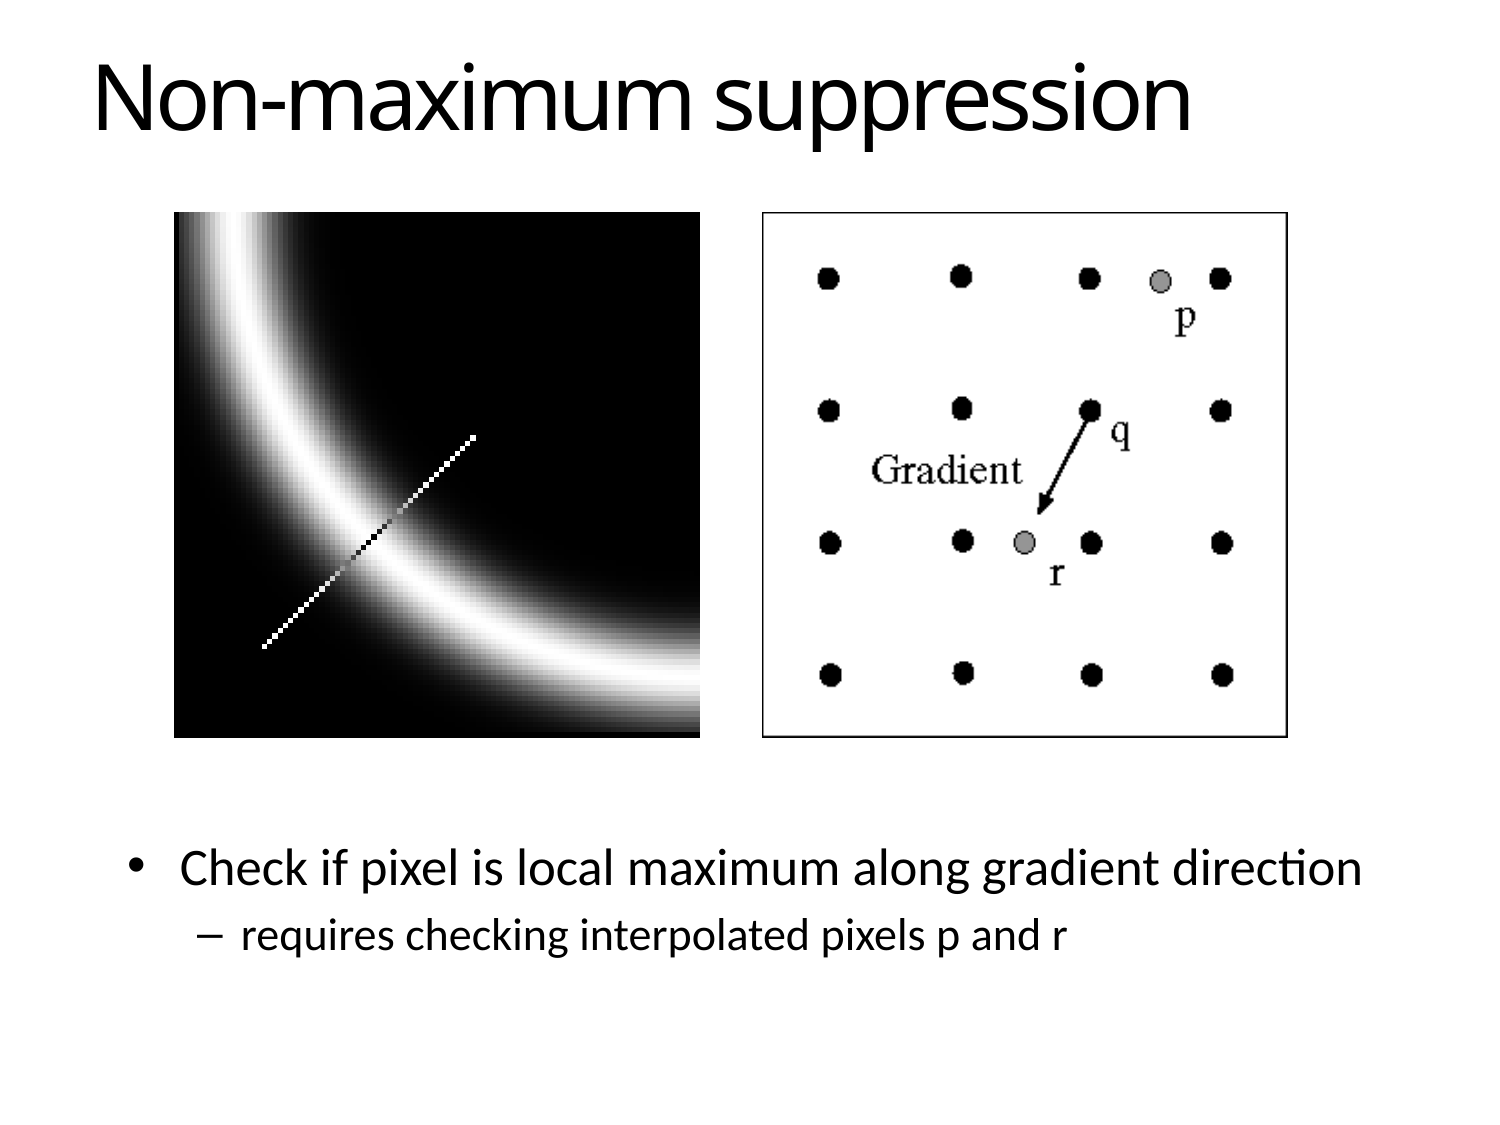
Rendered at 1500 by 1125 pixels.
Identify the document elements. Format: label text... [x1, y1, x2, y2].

picture [174, 212, 701, 738]
picture [762, 212, 1288, 738]
list Check if pixel is local maximum along gradient direction requires checking interpolated pixels p and r [112, 825, 1388, 1013]
text_box Non-maximum suppression [74, 0, 1425, 188]
